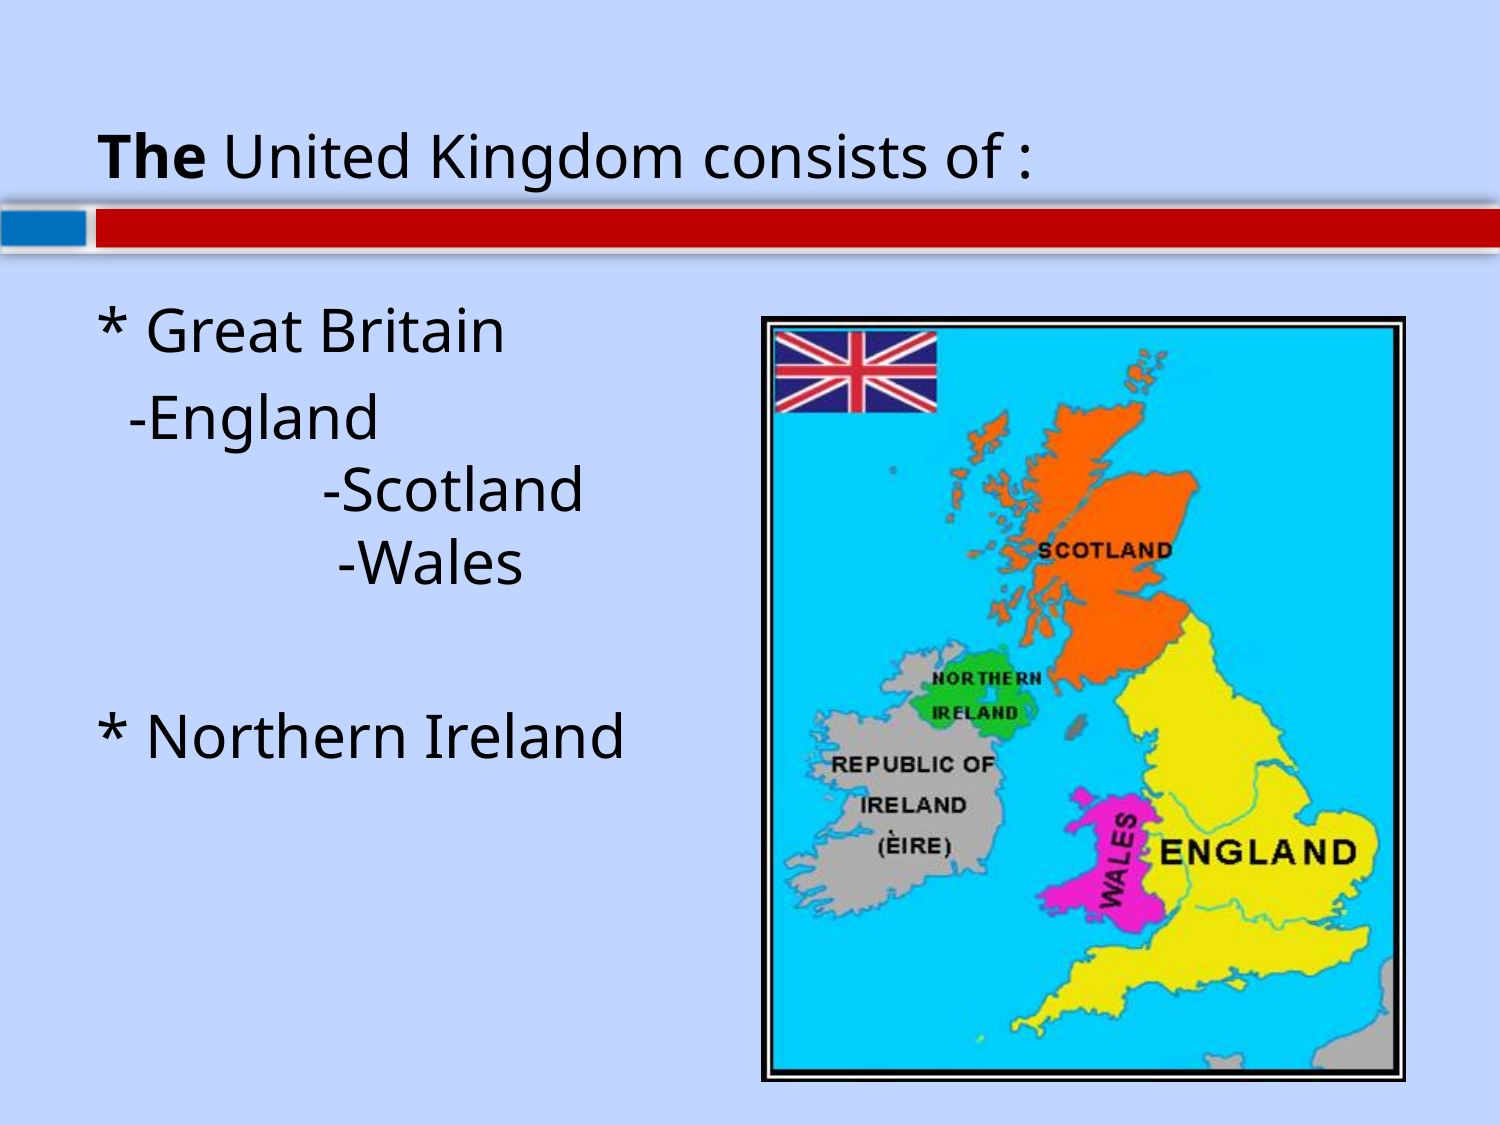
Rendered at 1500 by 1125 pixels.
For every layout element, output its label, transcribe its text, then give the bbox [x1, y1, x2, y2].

list The United Kingdom consists of : * Great Britain -England -Scotland -Wales * Northern Ireland [82, 23, 1425, 1005]
picture [761, 316, 1406, 1083]
